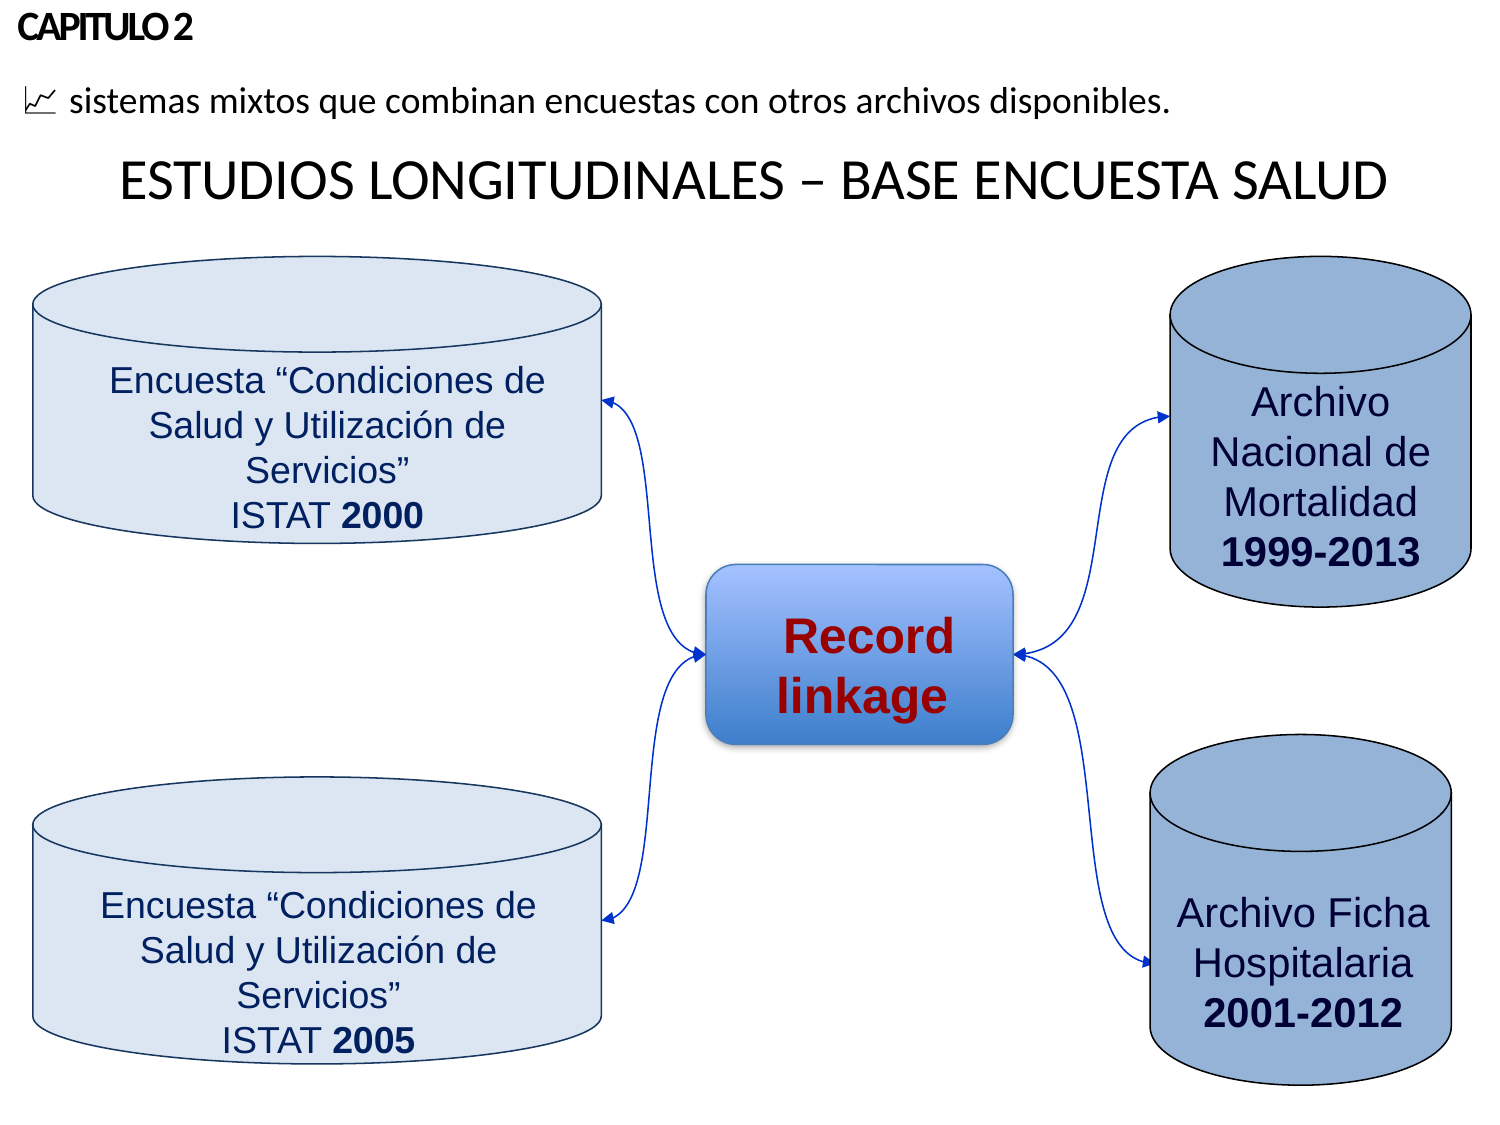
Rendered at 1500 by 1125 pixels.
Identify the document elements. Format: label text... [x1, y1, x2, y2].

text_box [32, 256, 1478, 1097]
text_box ESTUDIOS LONGITUDINALES – BASE ENCUESTA SALUD [31, 133, 1478, 230]
title CAPITULO 2 [2, 0, 1478, 126]
text_box 📈 sistemas mixtos que combinan encuestas con otros archivos disponibles. [6, 68, 1500, 129]
